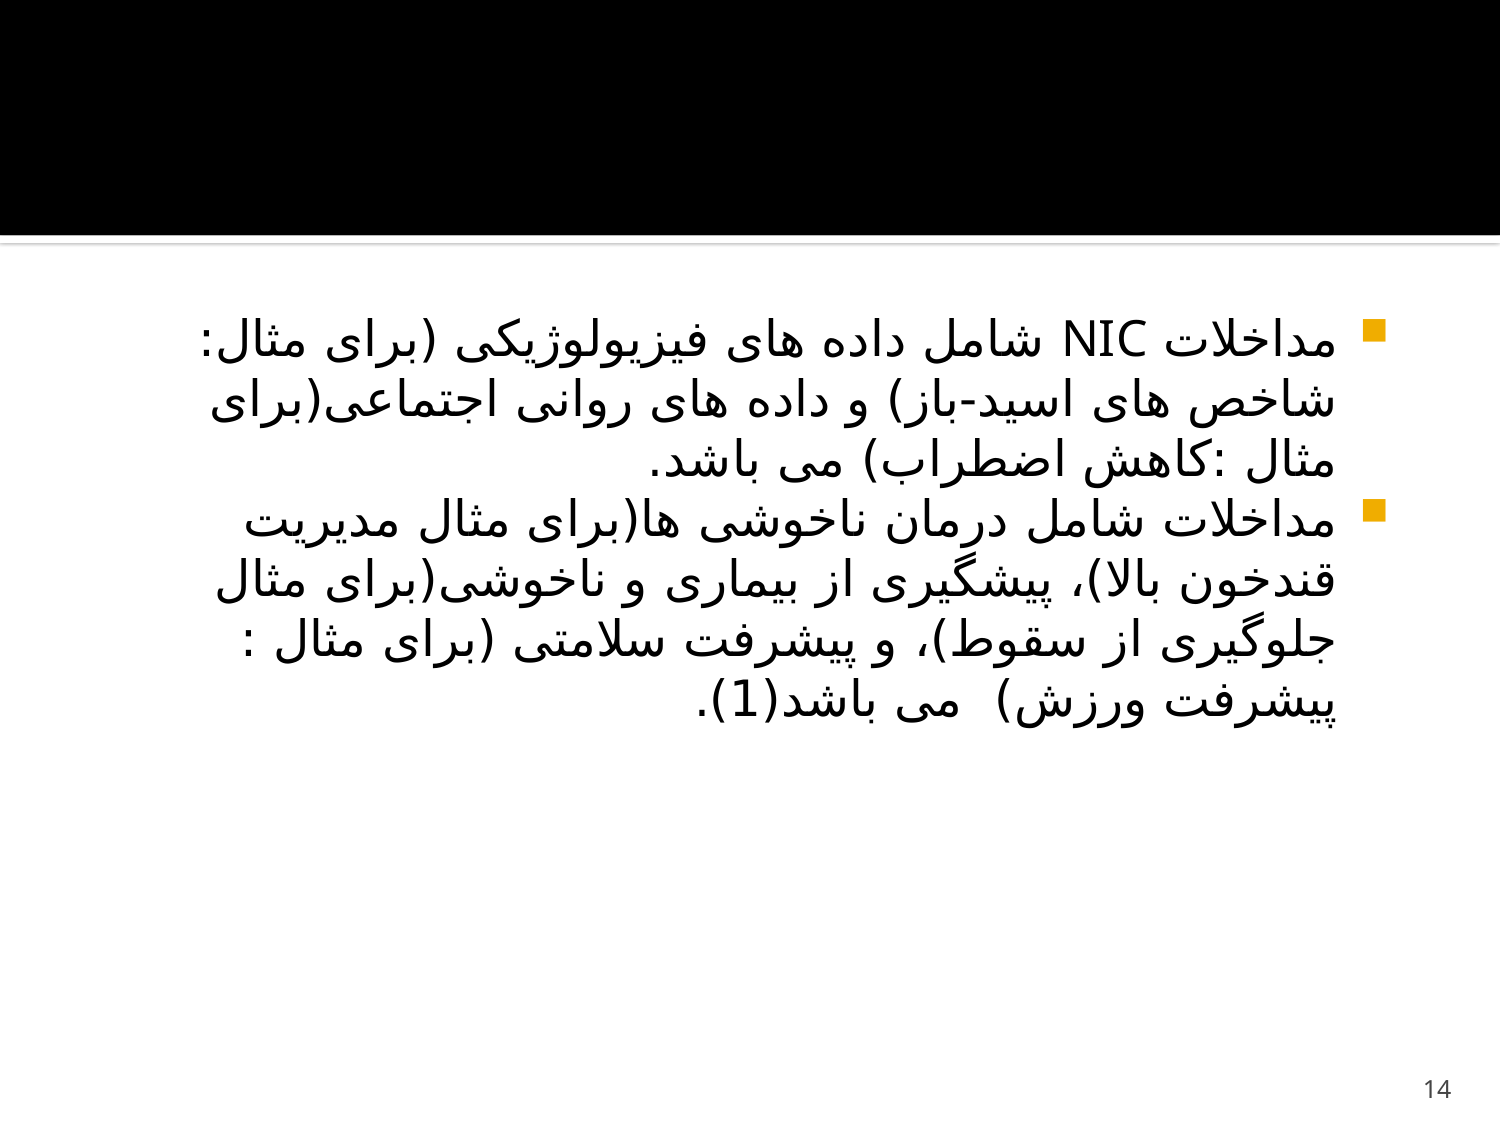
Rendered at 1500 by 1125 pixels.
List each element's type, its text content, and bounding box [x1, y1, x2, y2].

list مداخلات NIC شامل داده های فیزیولوژیکی (برای مثال: شاخص های اسید-باز) و داده های روانی اجتماعی(برای مثال :کاهش اضطراب) می باشد. مداخلات شامل درمان ناخوشی ها(برای مثال مدیریت قندخون بالا)، پیشگیری از بیماری و ناخوشی(برای مثال جلوگیری از سقوط)، و پیشرفت سلامتی (برای مثال : پیشرفت ورزش) می باشد(1). [75, 291, 1425, 1050]
slide_number 14 [1345, 1062, 1467, 1108]
